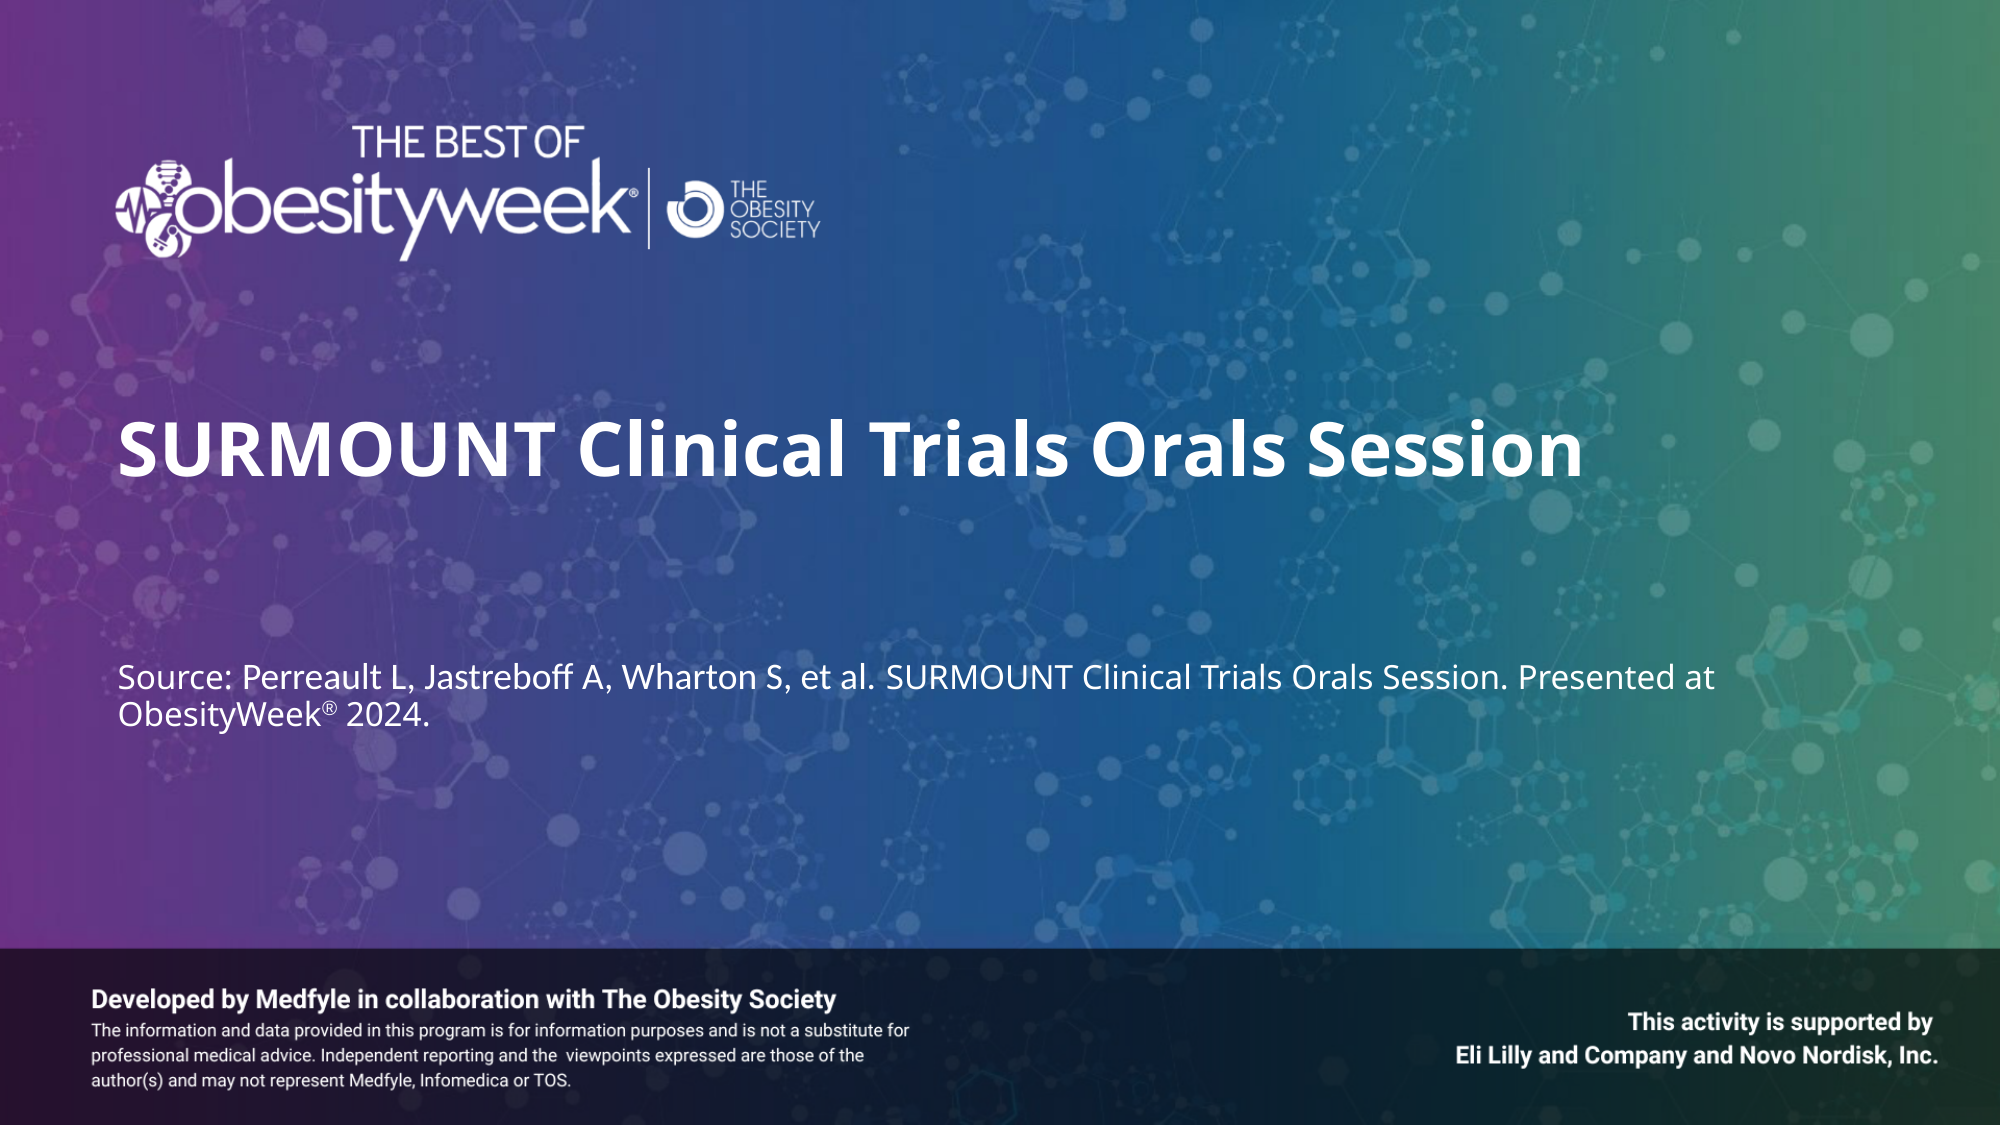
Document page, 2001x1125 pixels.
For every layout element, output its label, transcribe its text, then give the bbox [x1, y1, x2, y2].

title Source: Perreault L, Jastreboff A, Wharton S, et al. SURMOUNT Clinical Trials Orals Session. Presented at ObesityWeek® 2024. [102, 608, 1762, 741]
subtitle SURMOUNT Clinical Trials Orals Session [102, 404, 1693, 609]
picture [0, 0, 2000, 1125]
